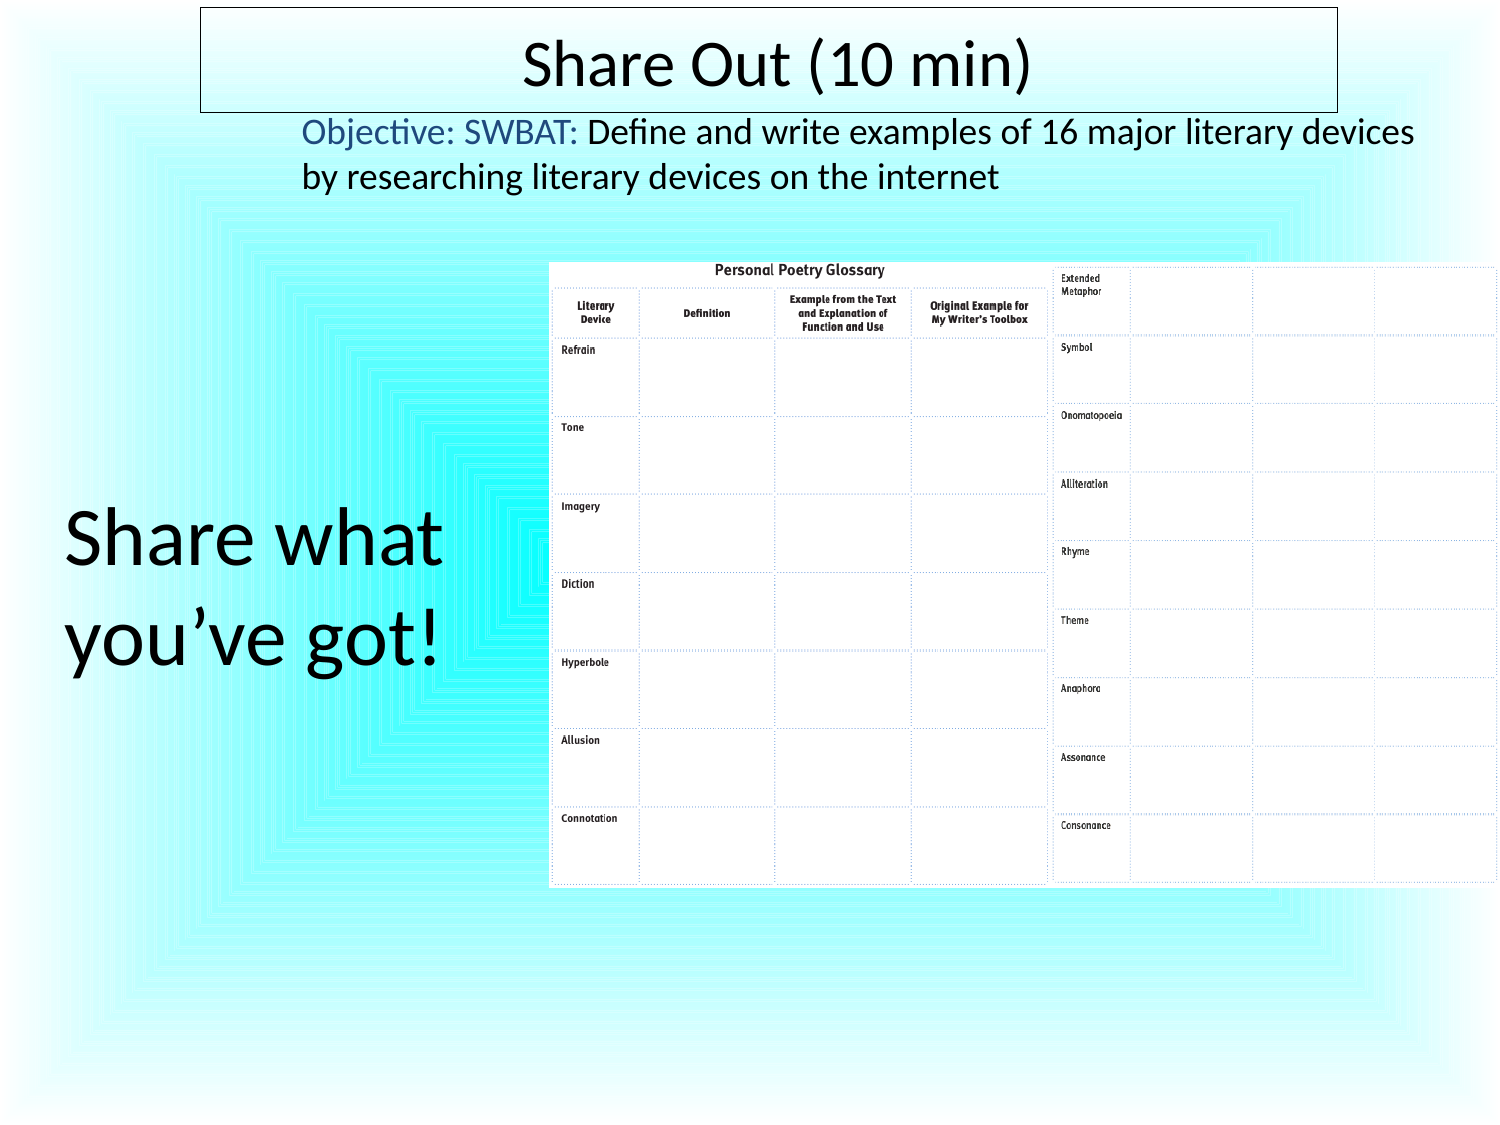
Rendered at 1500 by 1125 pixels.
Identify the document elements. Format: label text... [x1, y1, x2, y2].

text_box Objective: SWBAT: Define and write examples of 16 major literary devices by researching literary devices on the internet [108, 99, 1450, 205]
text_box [549, 262, 1500, 888]
text_box Share what you’ve got! [50, 474, 544, 690]
title Share Out (10 min) [200, 7, 1338, 99]
